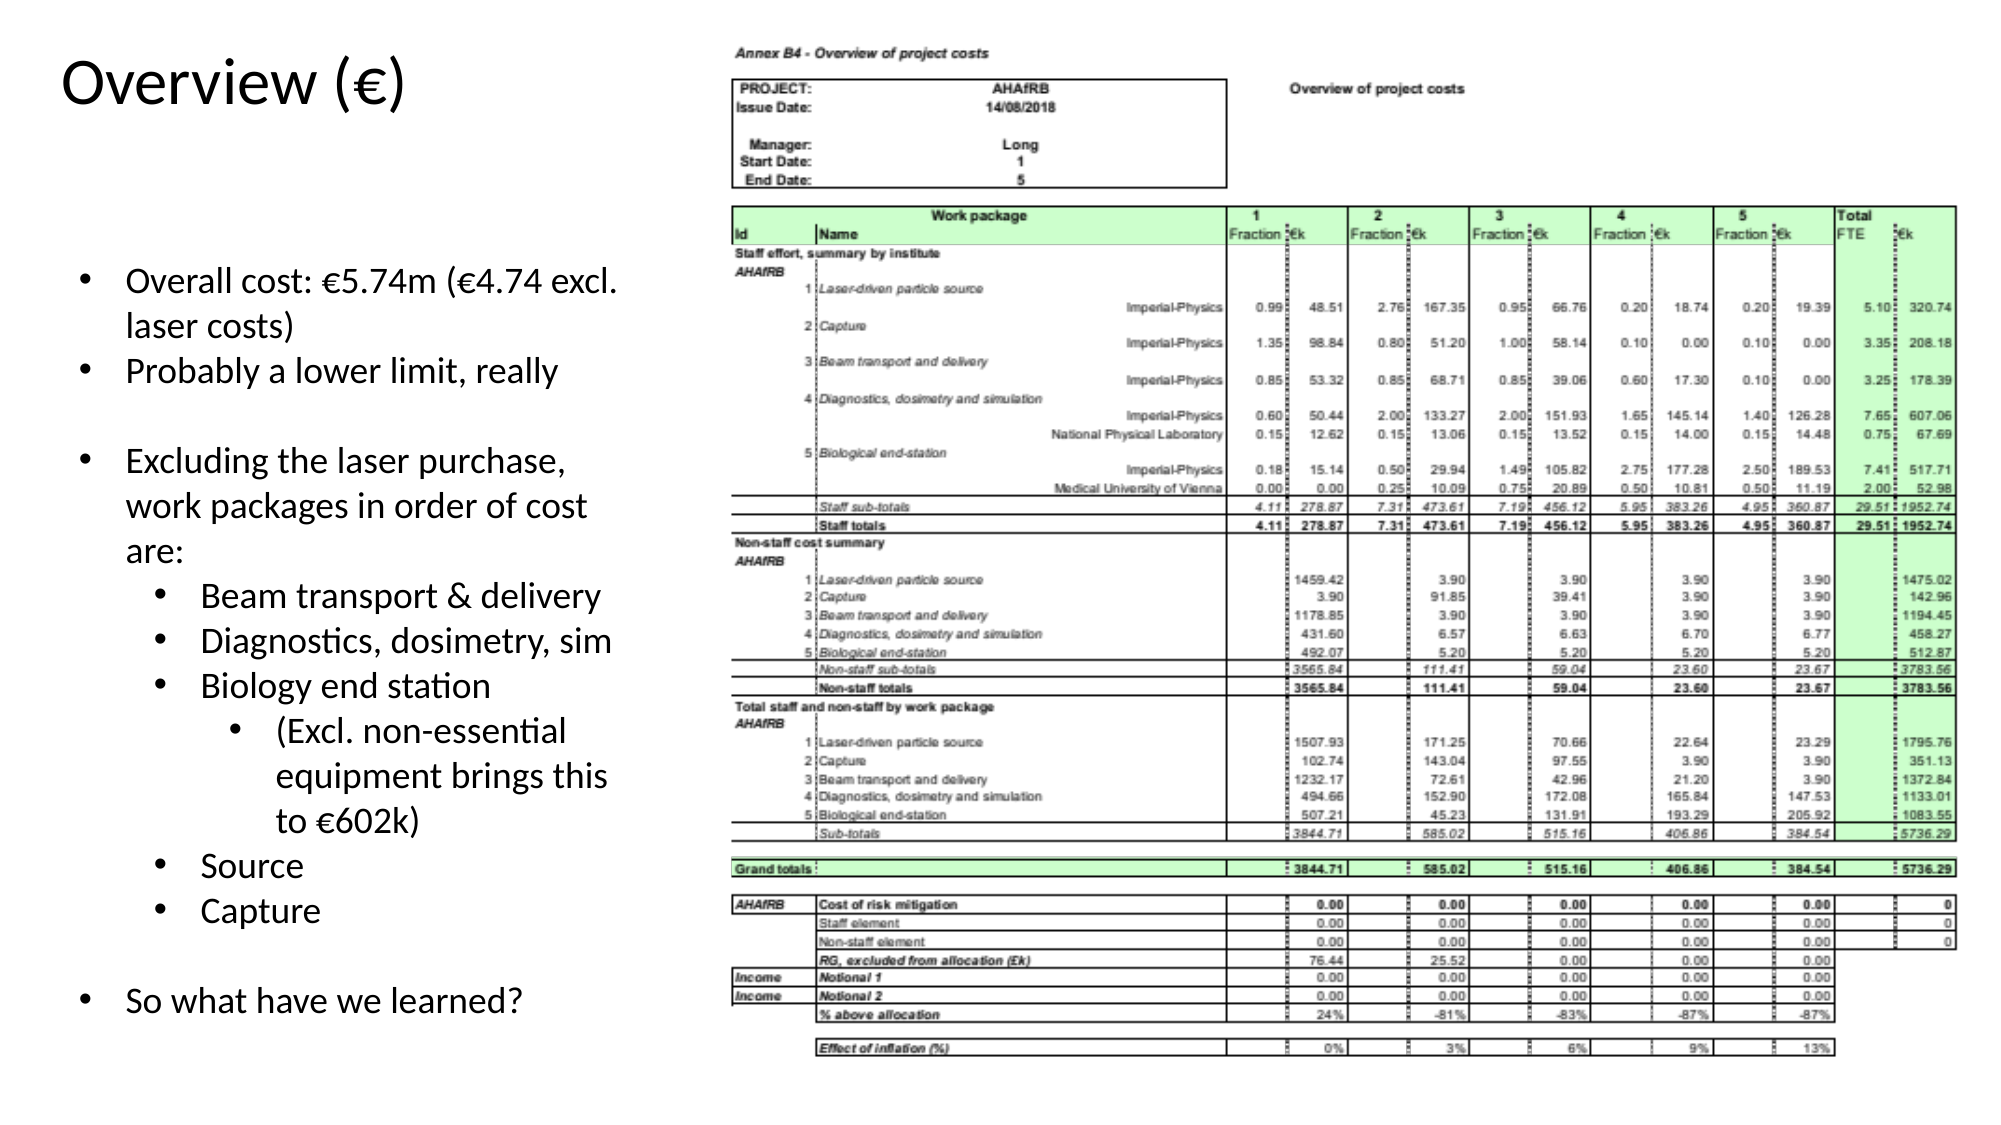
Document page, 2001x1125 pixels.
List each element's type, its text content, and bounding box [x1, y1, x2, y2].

text_box Overview (€) [46, 30, 546, 125]
picture [710, 30, 1977, 1087]
text_box Overall cost: €5.74m (€4.74 excl. laser costs) Probably a lower limit, really Excluding the laser purchase, work packages in order of cost are: Beam transport & delivery Diagnostics, dosimetry, sim Biology end station (Excl. non-essential equipment brings this to €602k) Source Capture So what have we learned? [63, 248, 645, 1029]
